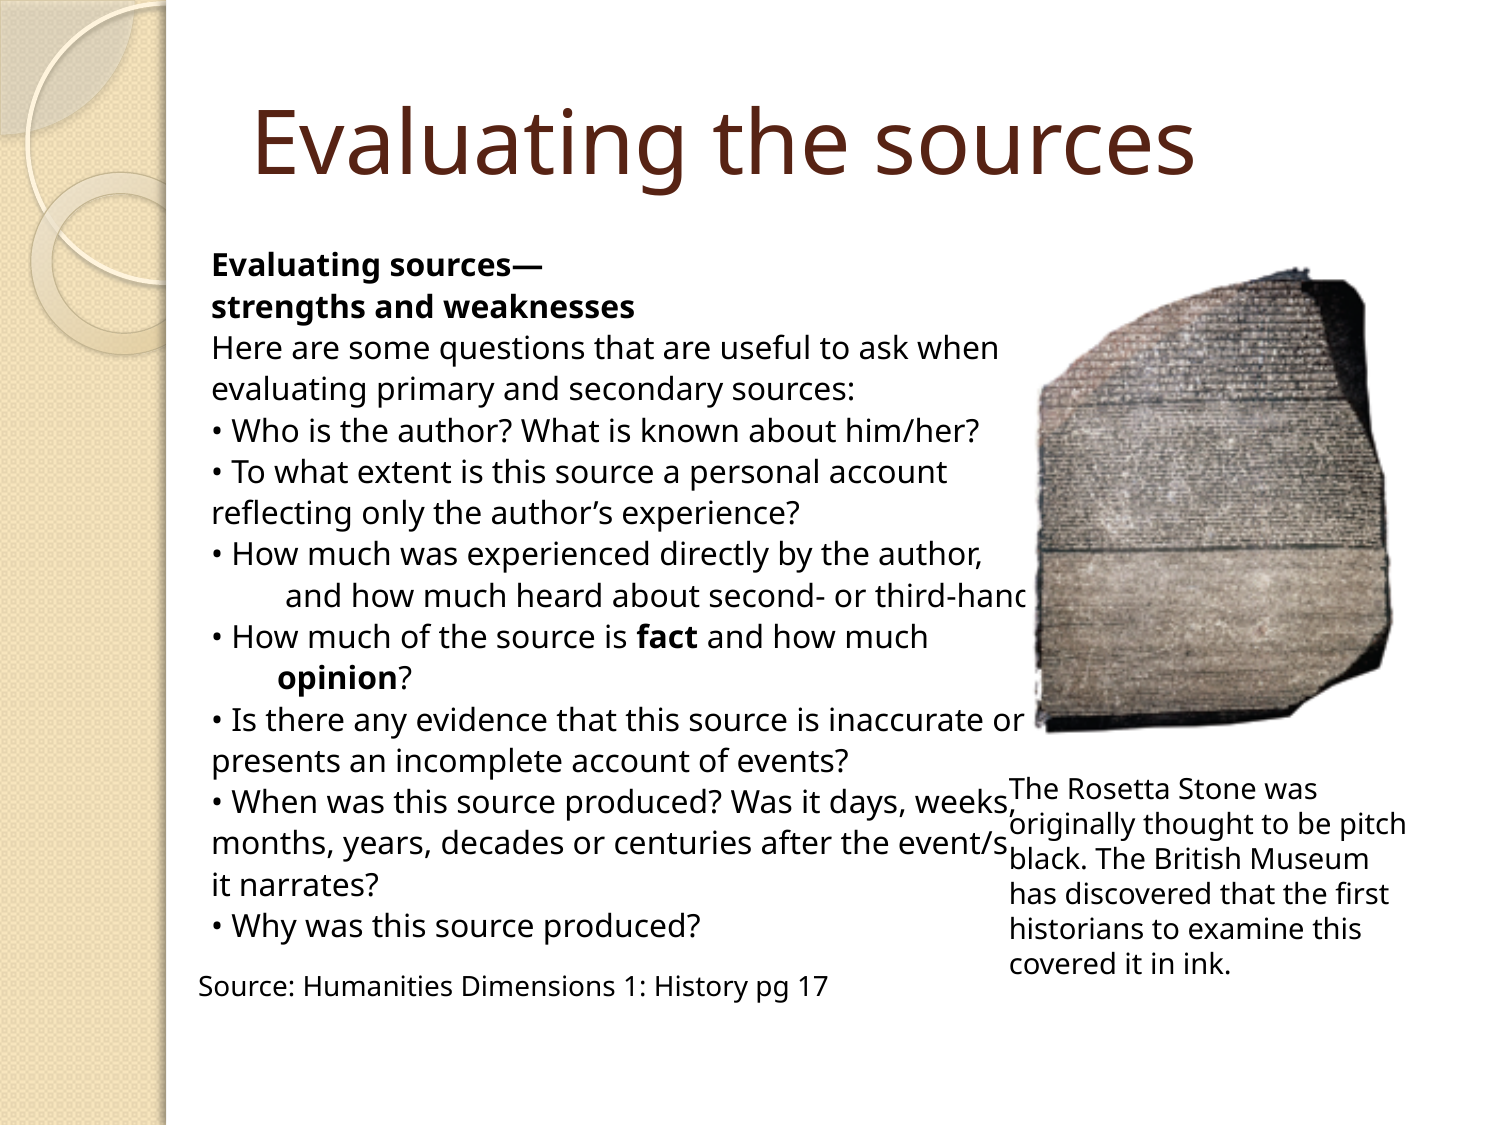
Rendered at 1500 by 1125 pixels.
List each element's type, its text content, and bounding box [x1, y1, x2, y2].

title Evaluating the sources [235, 45, 1466, 233]
text_box The Rosetta Stone was originally thought to be pitch black. The British Museum has discovered that the first historians to examine this covered it in ink. [993, 763, 1431, 988]
list Evaluating sources— strengths and weaknesses Here are some questions that are useful to ask when evaluating primary and secondary sources: • Who is the author? What is known about him/her? • To what extent is this source a personal account reflecting only the author’s experience? • How much was experienced directly by the author, and how much heard about second- or third-hand? • How much of the source is fact and how much opinion? • Is there any evidence that this source is inaccurate or presents an incomplete account of events? • When was this source produced? Was it days, weeks, months, years, decades or centuries after the event/s it narrates? • Why was this source produced? Source: Humanities Dimensions 1: History pg 17 [182, 237, 1466, 1026]
picture [1025, 255, 1400, 737]
